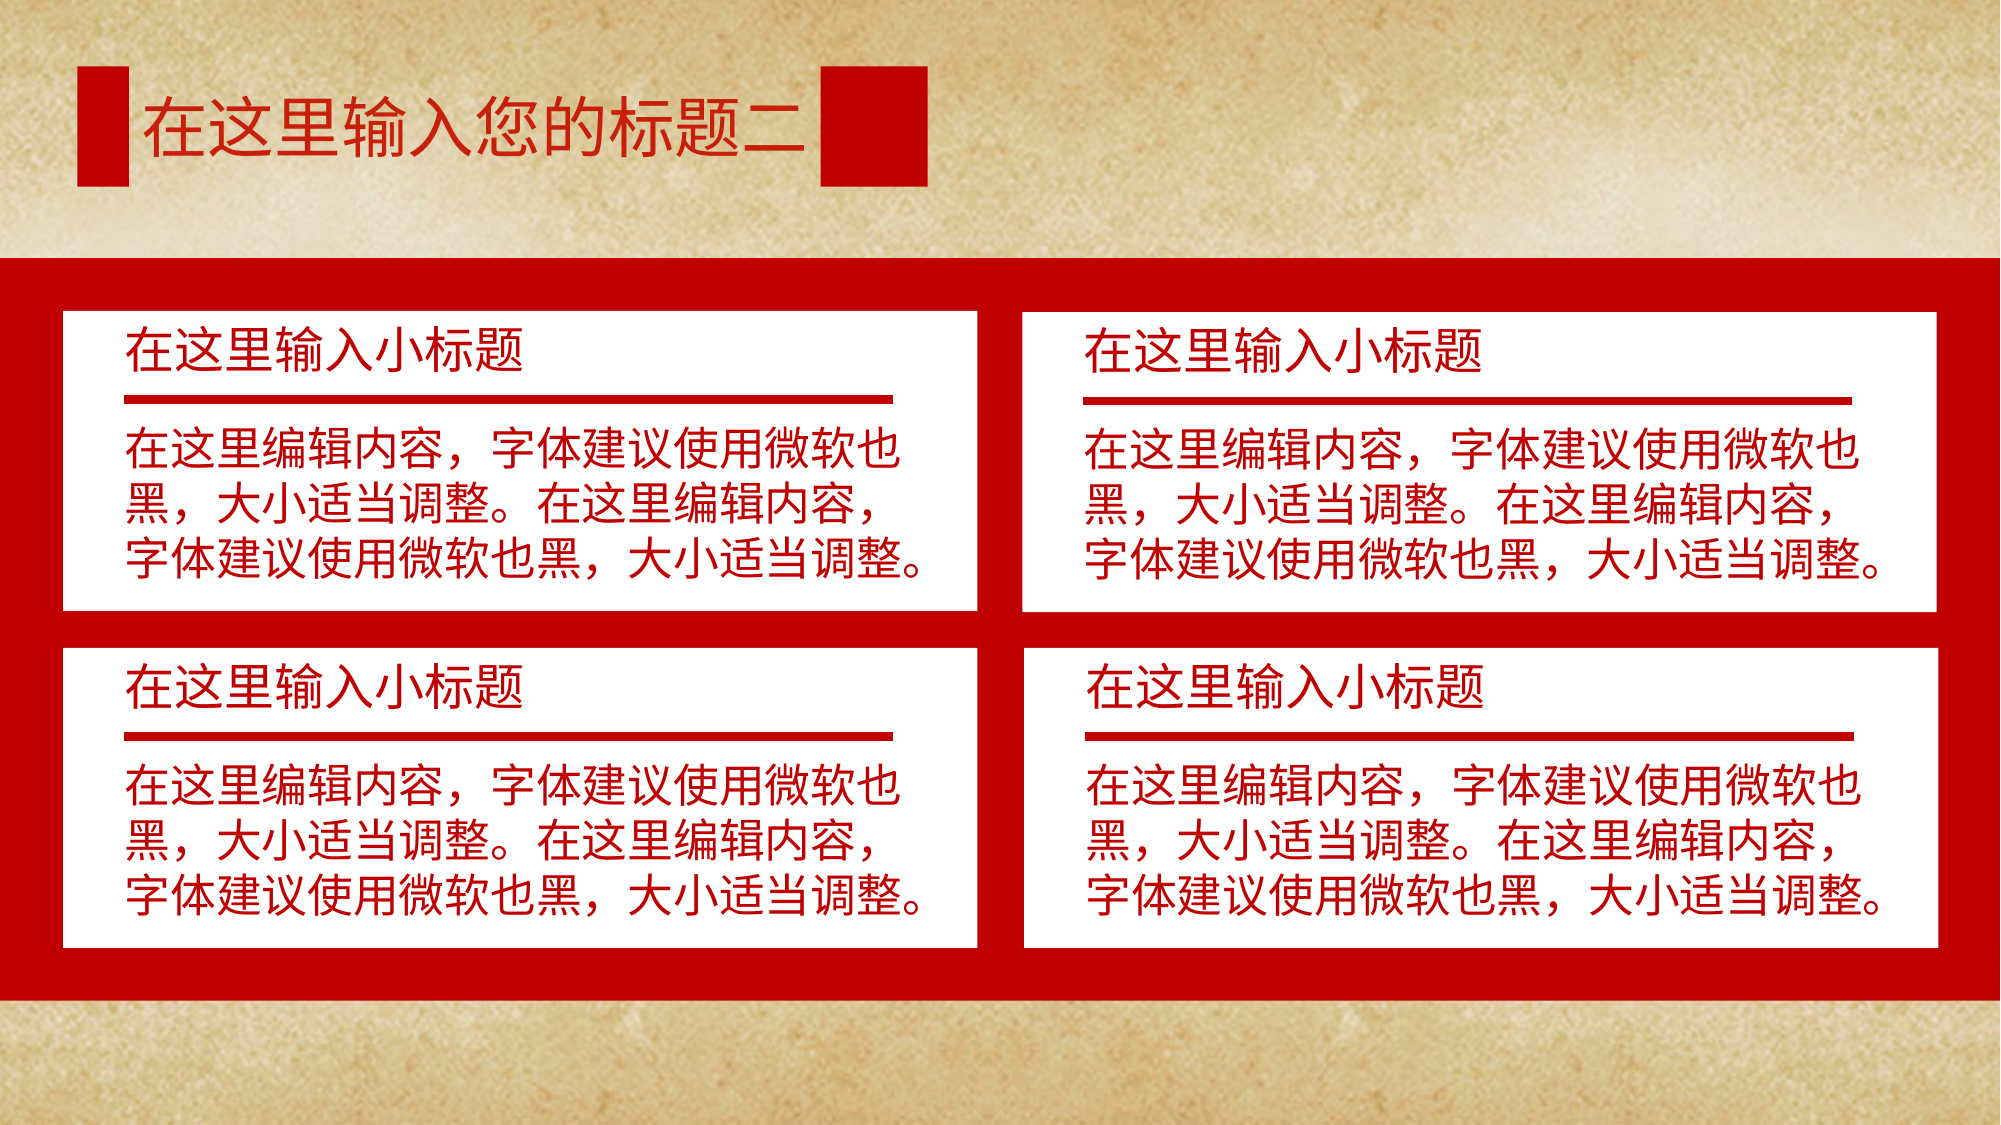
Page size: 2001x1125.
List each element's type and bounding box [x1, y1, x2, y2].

text_box [1022, 312, 1937, 613]
text_box [1024, 647, 1939, 948]
text_box [0, 257, 2000, 1002]
picture [0, 0, 2001, 1125]
text_box [63, 647, 978, 948]
text_box [63, 310, 978, 611]
text_box [77, 66, 928, 187]
